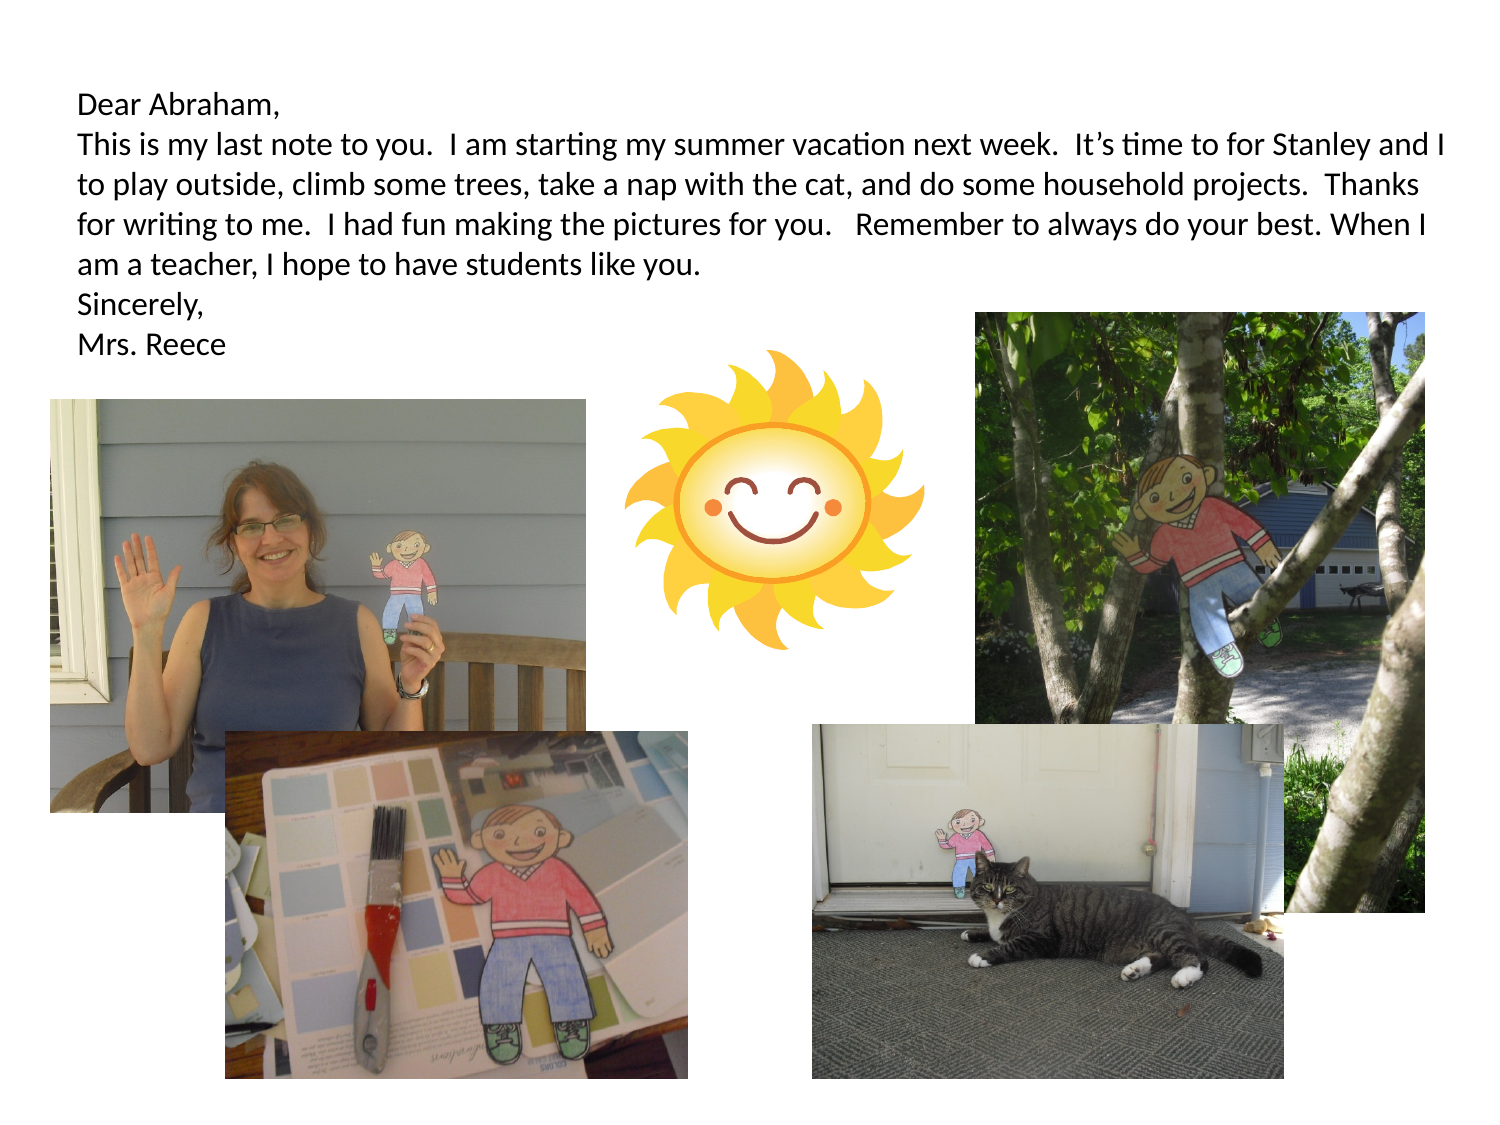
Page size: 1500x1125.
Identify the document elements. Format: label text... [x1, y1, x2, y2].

picture [49, 399, 688, 1079]
text_box Dear Abraham, This is my last note to you. I am starting my summer vacation next week. It’s time to for Stanley and I to play outside, climb some trees, take a nap with the cat, and do some household projects. Thanks for writing to me. I had fun making the pictures for you. Remember to always do your best. When I am a teacher, I hope to have students like you. Sincerely, Mrs. Reece [62, 74, 1475, 370]
picture [812, 312, 1426, 1079]
picture [624, 349, 925, 651]
